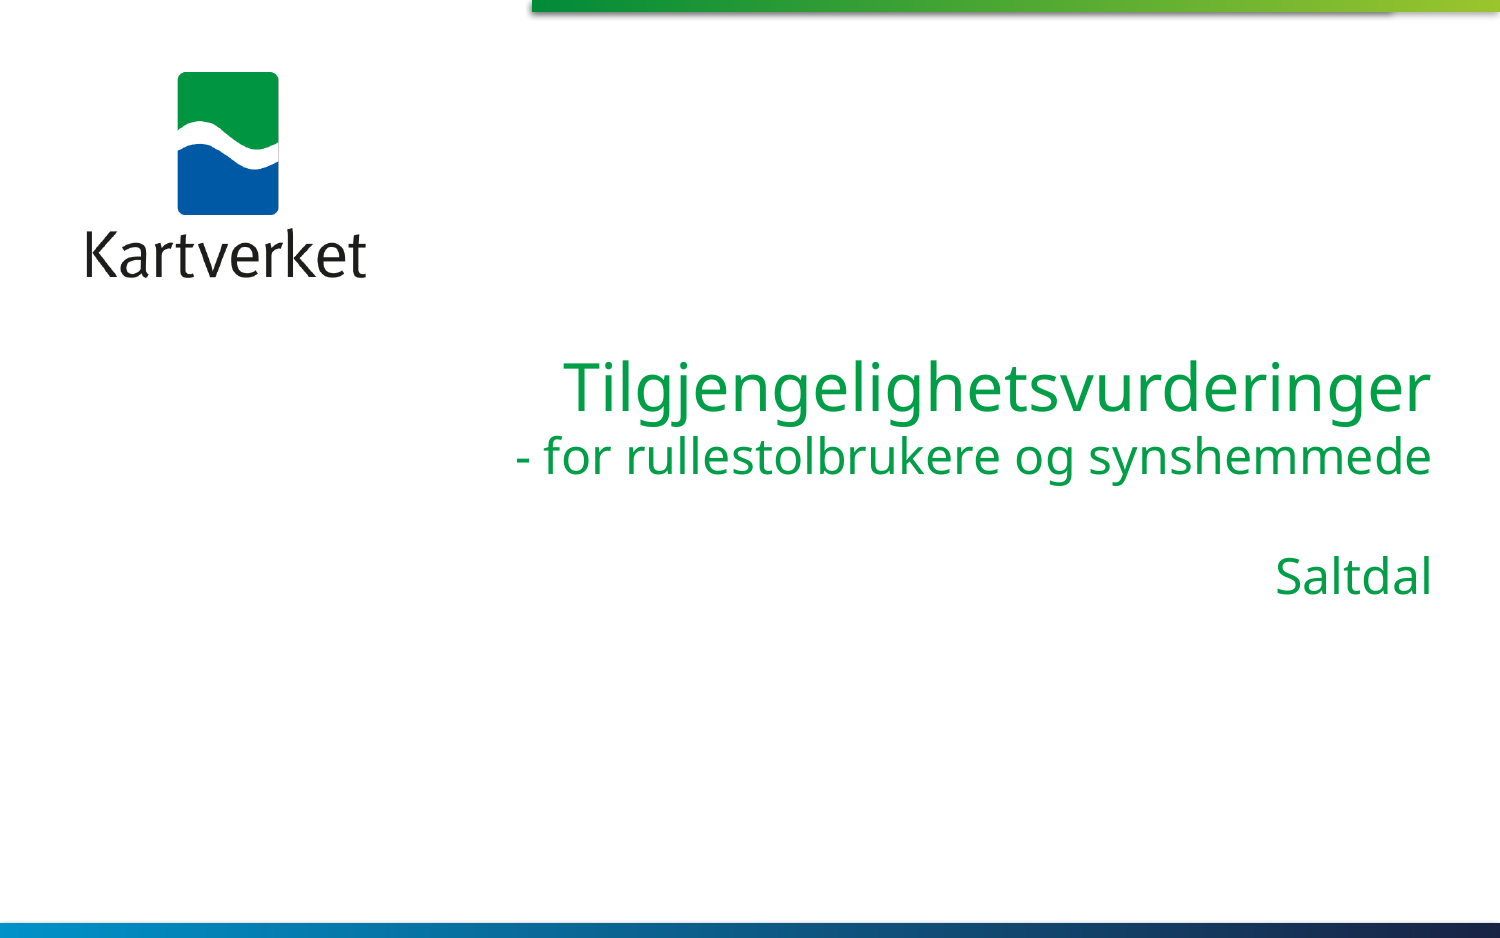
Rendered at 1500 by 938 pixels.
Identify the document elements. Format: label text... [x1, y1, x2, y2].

text_box Tilgjengelighetsvurderinger - for rullestolbrukere og synshemmede Saltdal [66, 337, 1449, 613]
